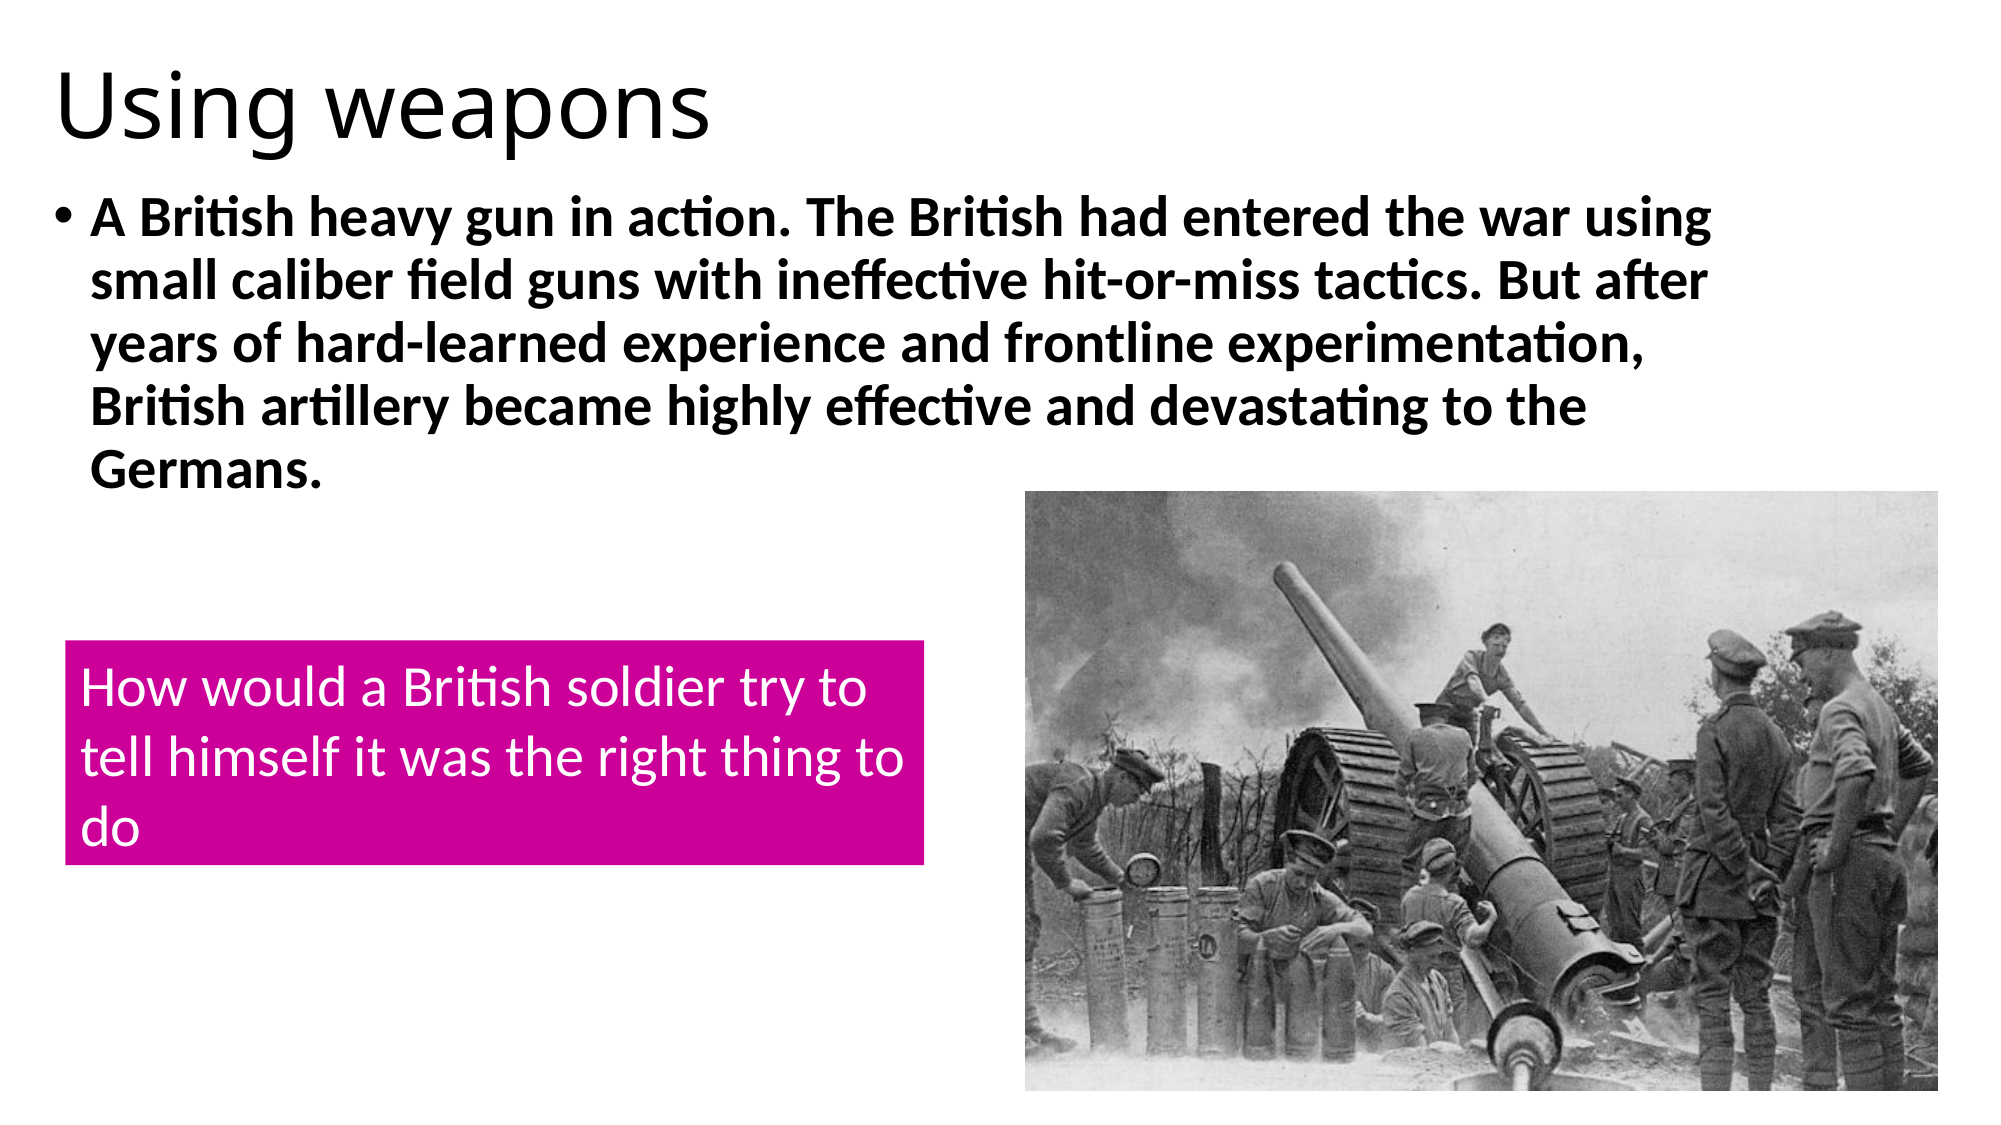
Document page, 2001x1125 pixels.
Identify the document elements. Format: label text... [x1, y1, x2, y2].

title Using weapons [38, 0, 1764, 178]
list A British heavy gun in action. The British had entered the war using small caliber field guns with ineffective hit-or-miss tactics. But after years of hard-learned experience and frontline experimentation, British artillery became highly effective and devastating to the Germans. [38, 178, 1764, 893]
picture [1025, 491, 1938, 1091]
text_box How would a British soldier try to tell himself it was the right thing to do [65, 640, 925, 866]
